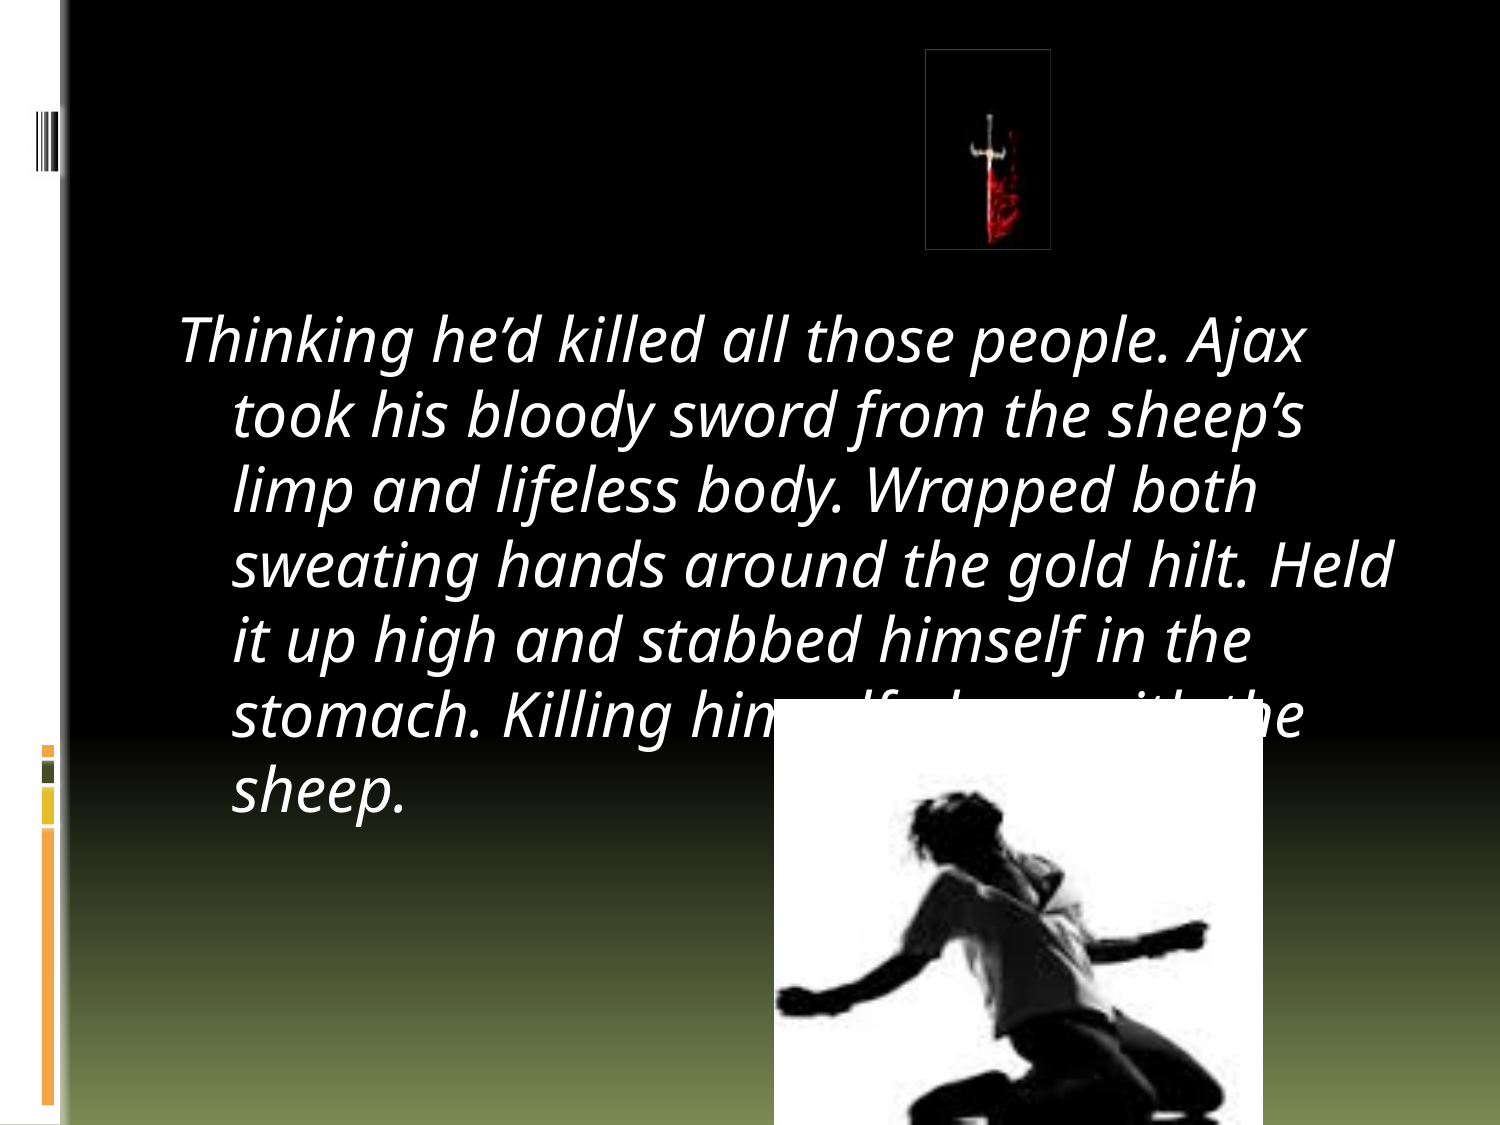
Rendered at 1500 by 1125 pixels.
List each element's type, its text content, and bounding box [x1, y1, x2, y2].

list Thinking he’d killed all those people. Ajax took his bloody sword from the sheep’s limp and lifeless body. Wrapped both sweating hands around the gold hilt. Held it up high and stabbed himself in the stomach. Killing himself along with the sheep. [150, 292, 1425, 1043]
picture [924, 49, 1051, 251]
picture [774, 699, 1263, 1125]
